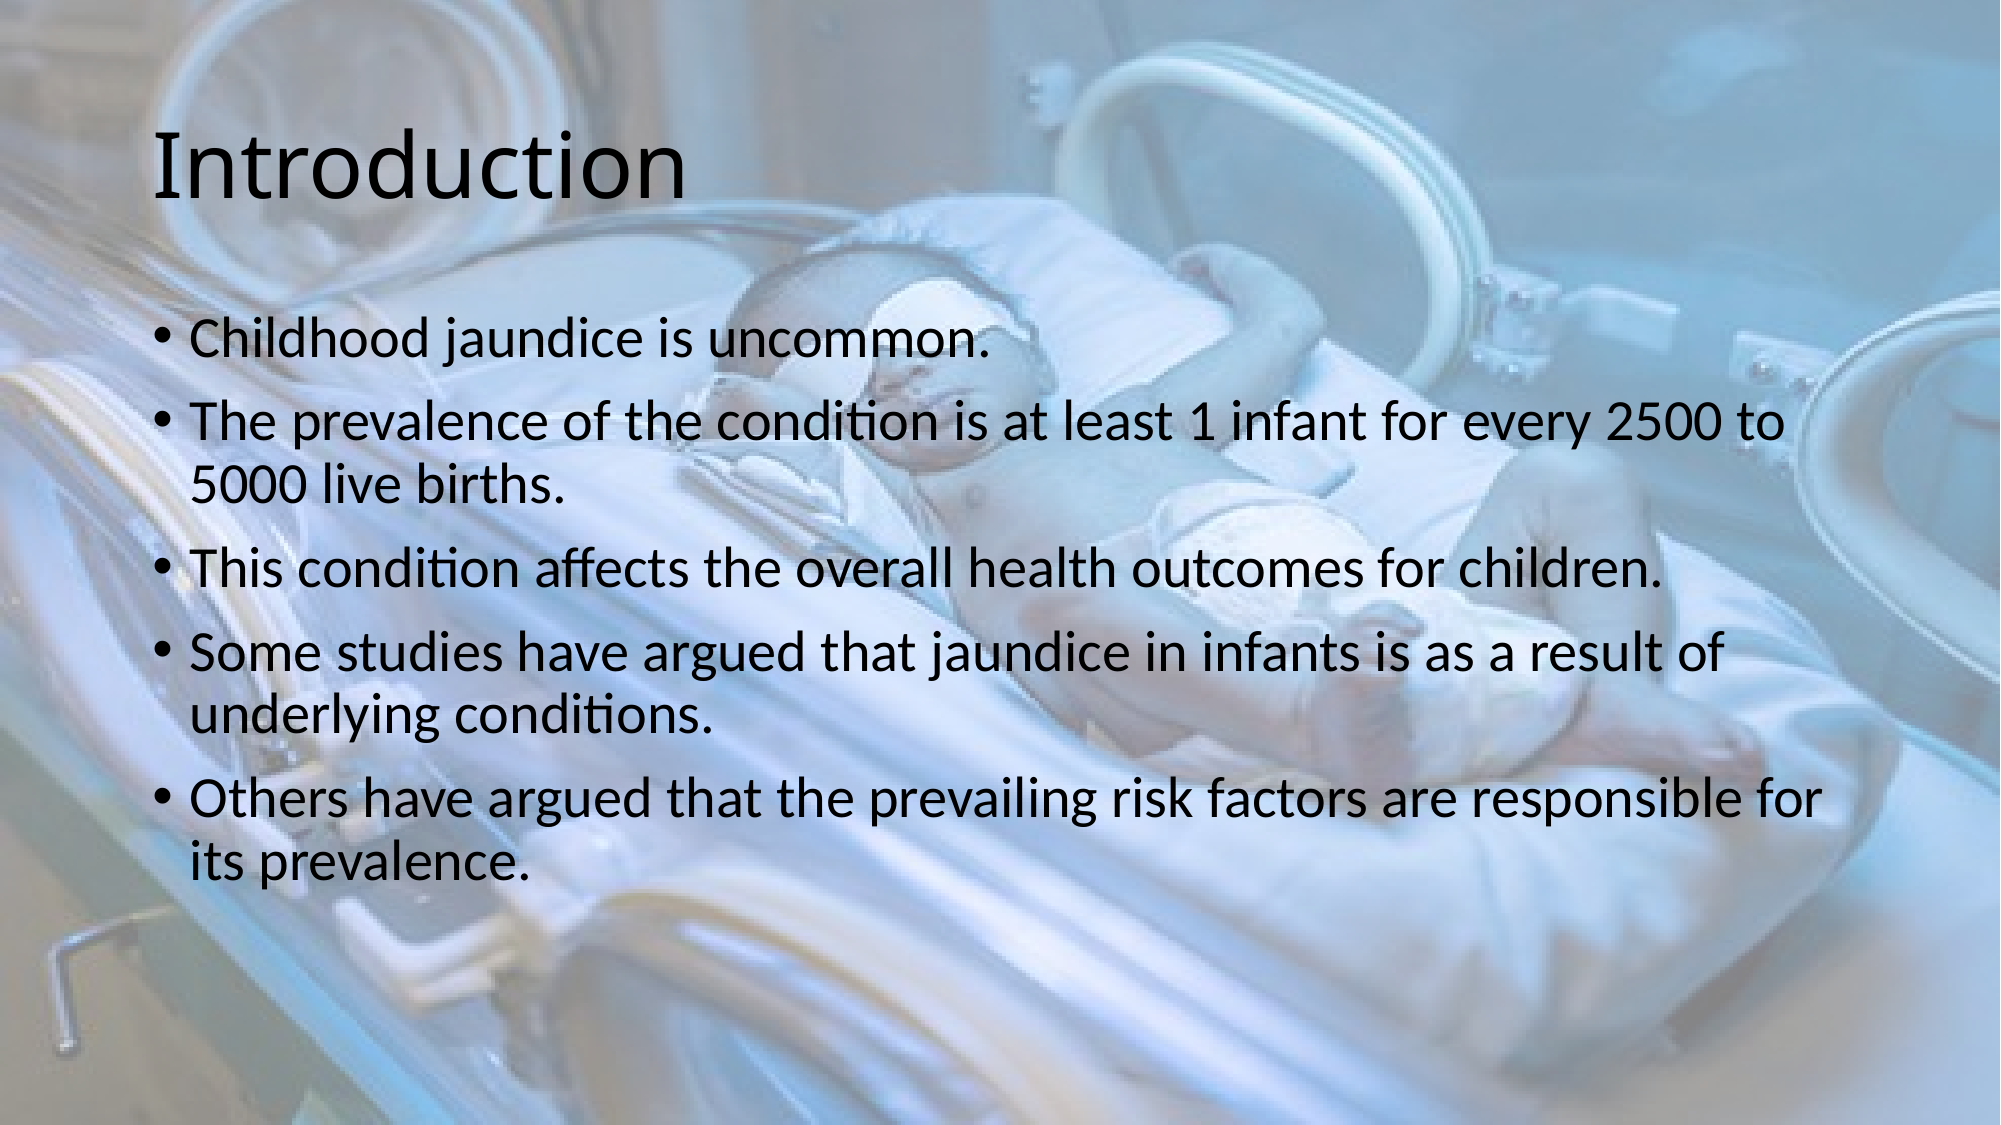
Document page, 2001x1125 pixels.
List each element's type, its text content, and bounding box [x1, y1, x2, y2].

list Childhood jaundice is uncommon. The prevalence of the condition is at least 1 infant for every 2500 to 5000 live births. This condition affects the overall health outcomes for children. Some studies have argued that jaundice in infants is as a result of underlying conditions. Others have argued that the prevailing risk factors are responsible for its prevalence. [137, 299, 1863, 1014]
title Introduction [137, 59, 1863, 278]
